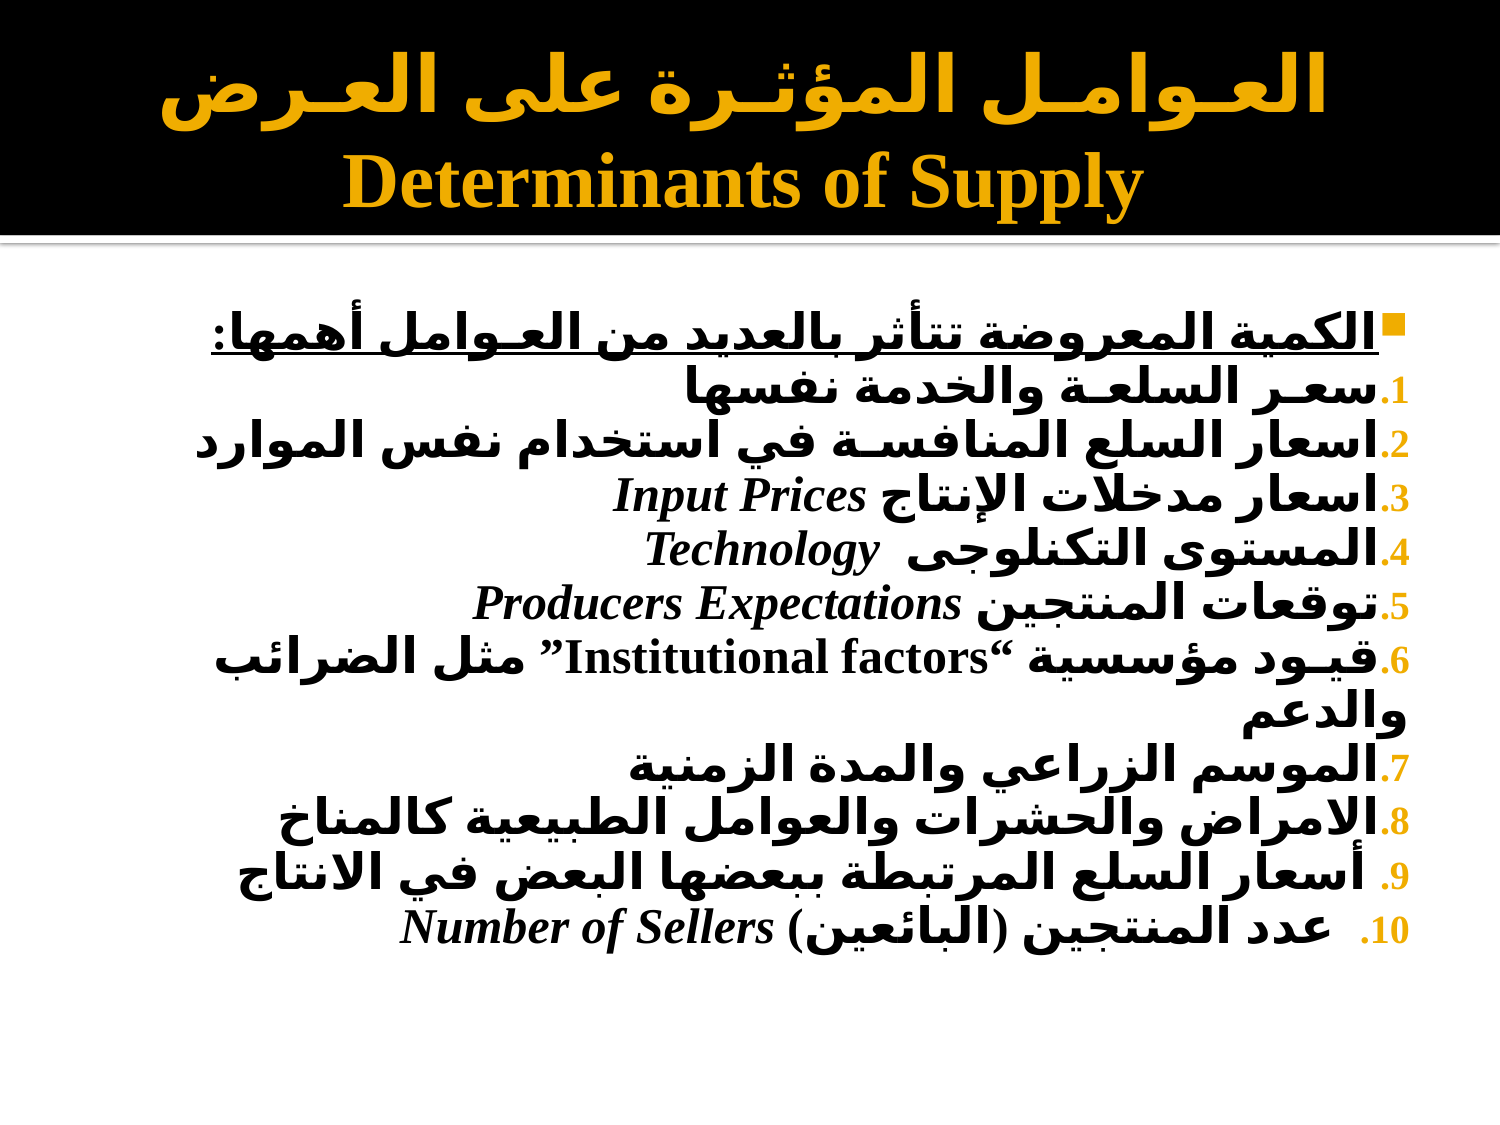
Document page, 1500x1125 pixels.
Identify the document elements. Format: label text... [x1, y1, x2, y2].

list الكمية المعروضة تتأثر بالعديد من العـوامل أهمها: سعـر السلعـة والخدمة نفسها اسعار السلع المنافسـة في استخدام نفس الموارد اسعار مدخلات الإنتاج Input Prices المستوى التكنلوجى Technology توقعات المنتجين Producers Expectations قيـود مؤسسية “Institutional factors” مثل الضرائب والدعم الموسم الزراعي والمدة الزمنية الامراض والحشرات والعوامل الطبيعية كالمناخ أسعار السلع المرتبطة ببعضها البعض في الانتاج عدد المنتجين (البائعين) Number of Sellers [75, 291, 1425, 1050]
title العـوامـل المؤثـرة على العـرض Determinants of Supply [75, 25, 1425, 231]
